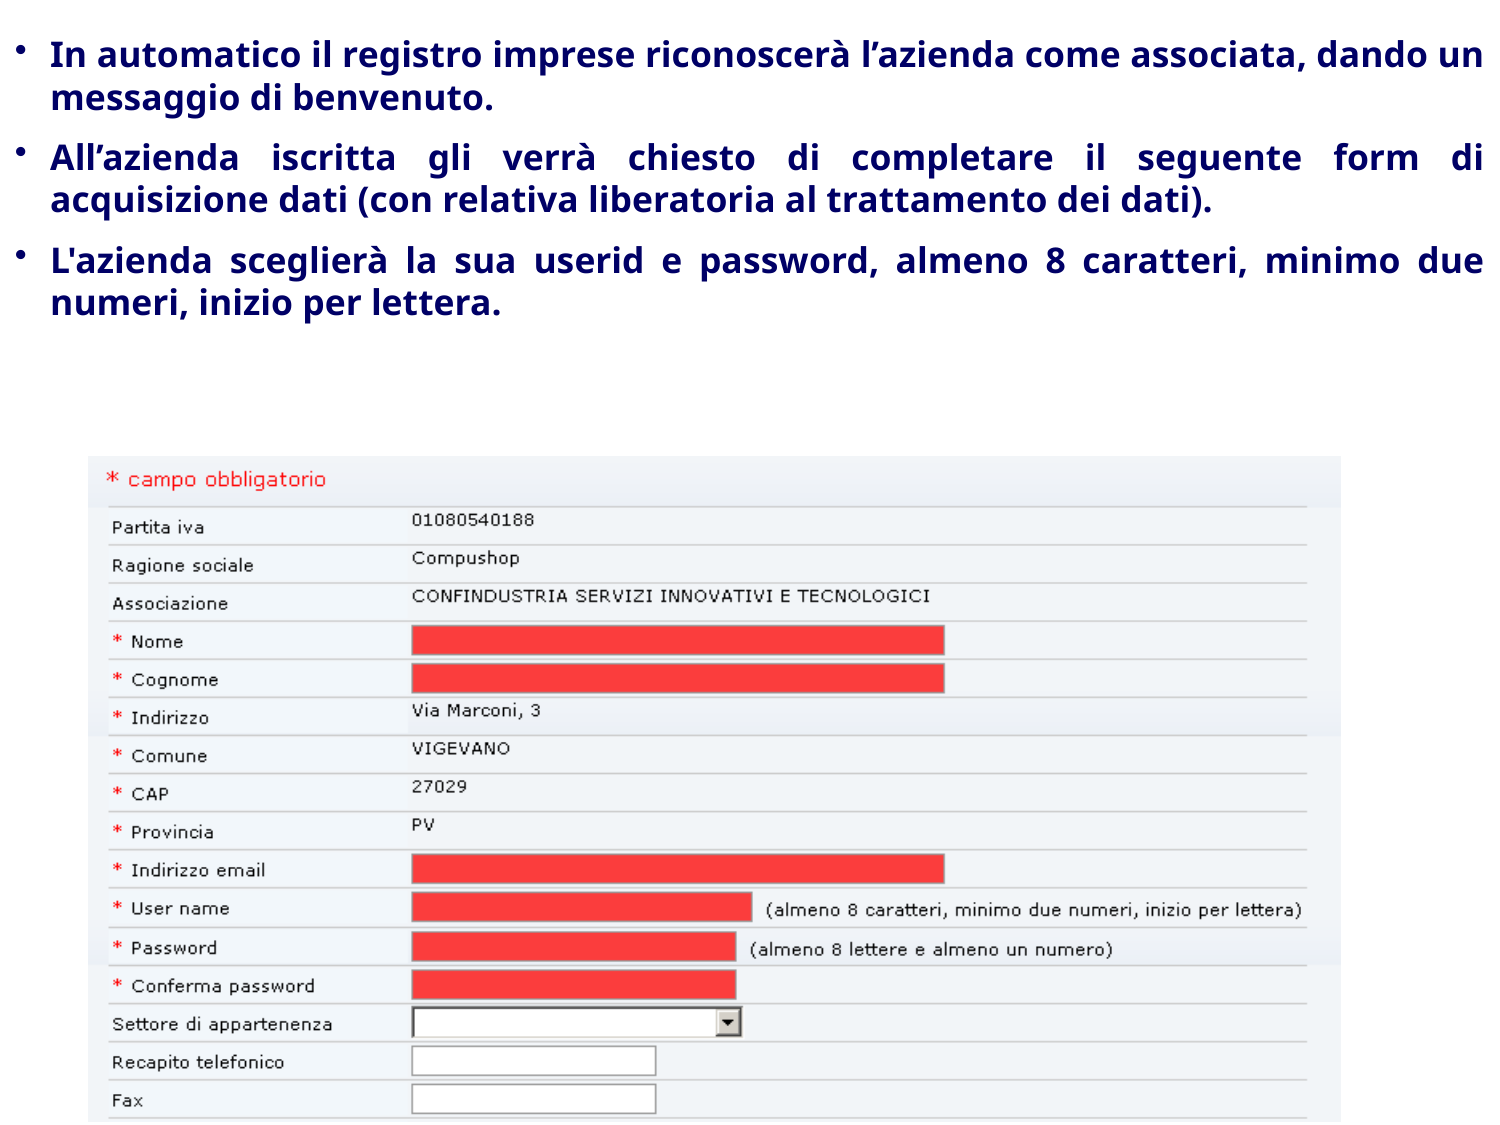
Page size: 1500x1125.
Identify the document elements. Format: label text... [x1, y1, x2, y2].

text_box In automatico il registro imprese riconoscerà l’azienda come associata, dando un messaggio di benvenuto. All’azienda iscritta gli verrà chiesto di completare il seguente form di acquisizione dati (con relativa liberatoria al trattamento dei dati). L'azienda sceglierà la sua userid e password, almeno 8 caratteri, minimo due numeri, inizio per lettera. [0, 24, 1500, 331]
picture [88, 455, 1341, 1123]
